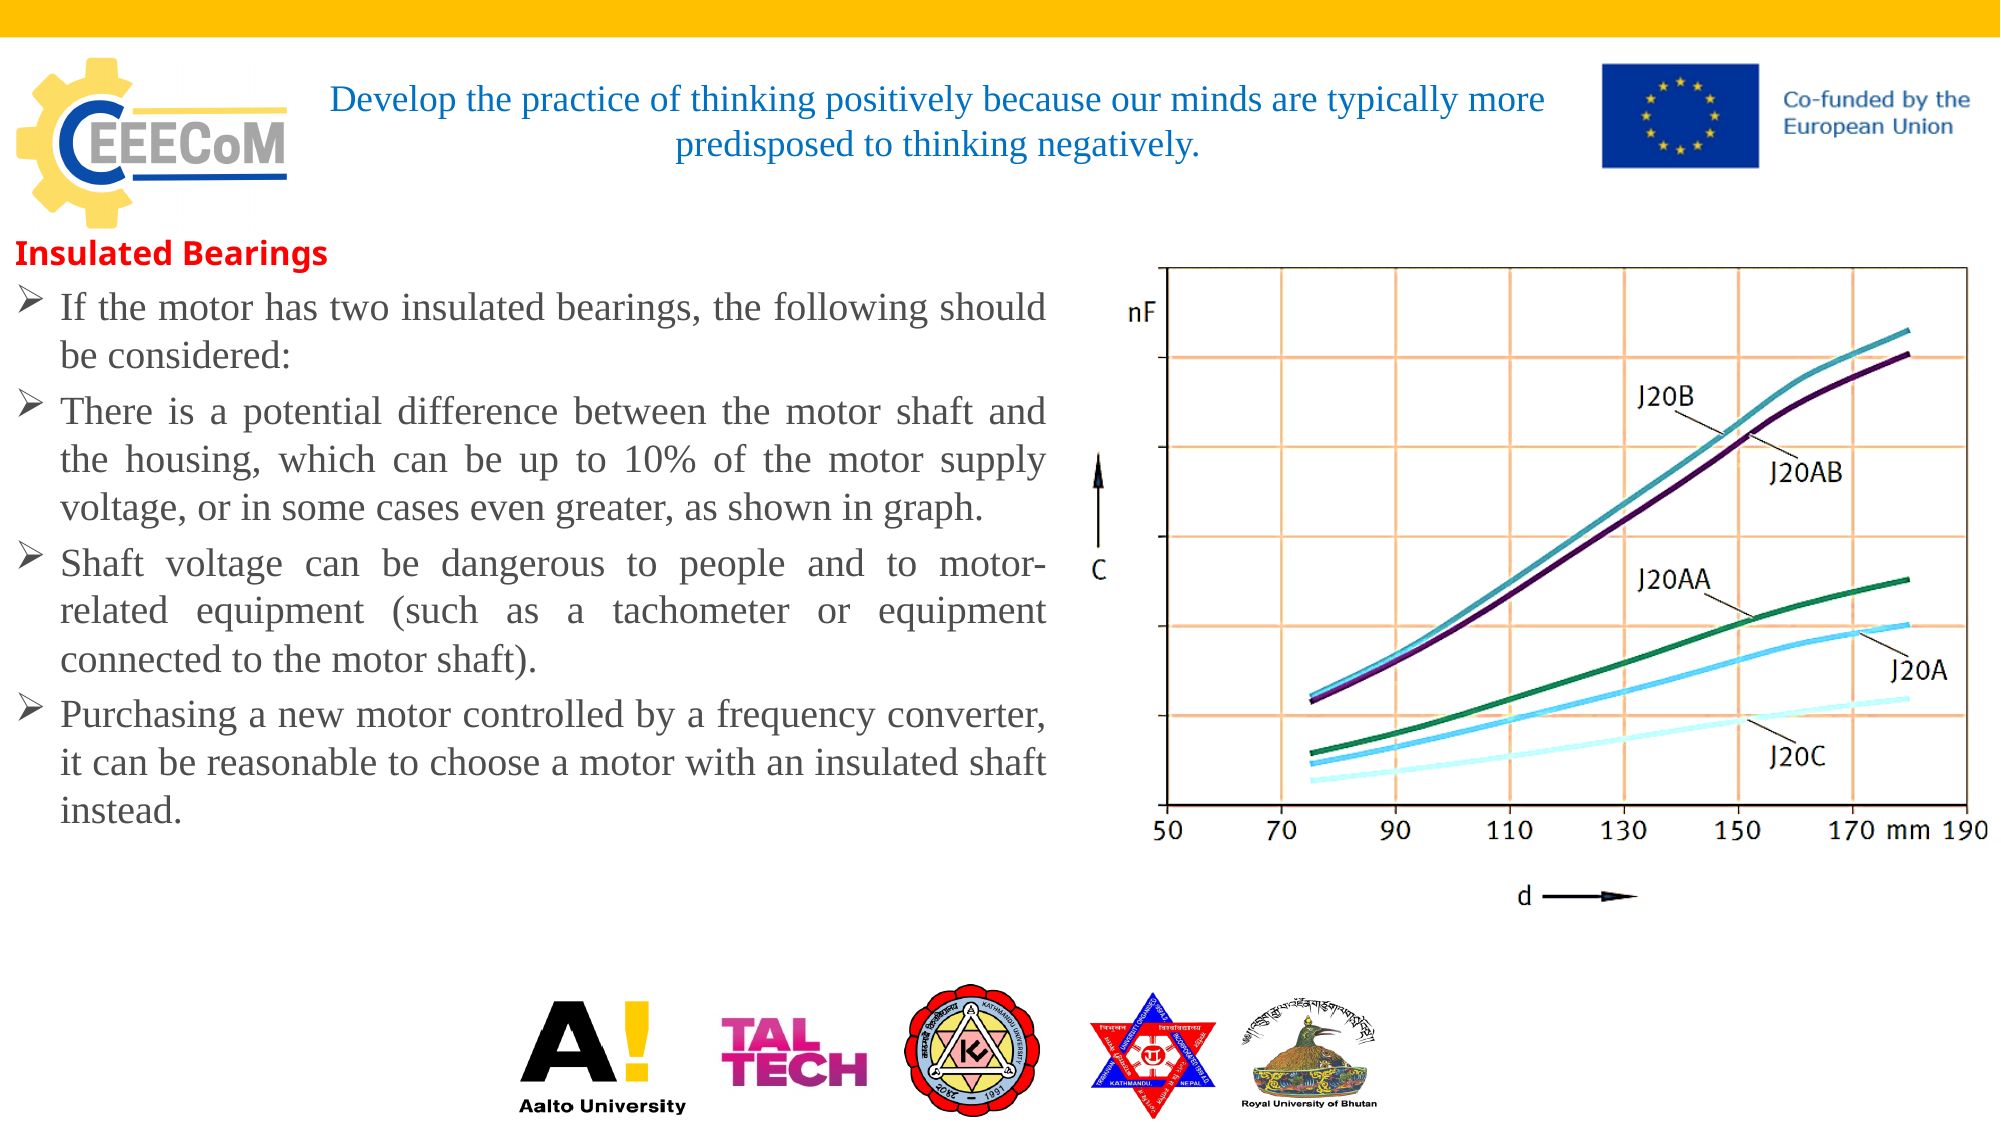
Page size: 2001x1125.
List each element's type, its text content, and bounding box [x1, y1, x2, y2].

picture [512, 984, 1382, 1125]
list Insulated Bearings If the motor has two insulated bearings, the following should be considered: There is a potential difference between the motor shaft and the housing, which can be up to 10% of the motor supply voltage, or in some cases even greater, as shown in graph. Shaft voltage can be dangerous to people and to motor-related equipment (such as a tachometer or equipment connected to the motor shaft). Purchasing a new motor controlled by a frequency converter, it can be reasonable to choose a motor with an insulated shaft instead. [0, 224, 1063, 975]
title Develop the practice of thinking positively because our minds are typically more predisposed to thinking negatively. [312, 37, 1565, 201]
picture [1595, 46, 2000, 181]
picture [11, 50, 299, 224]
picture [1087, 249, 1988, 928]
